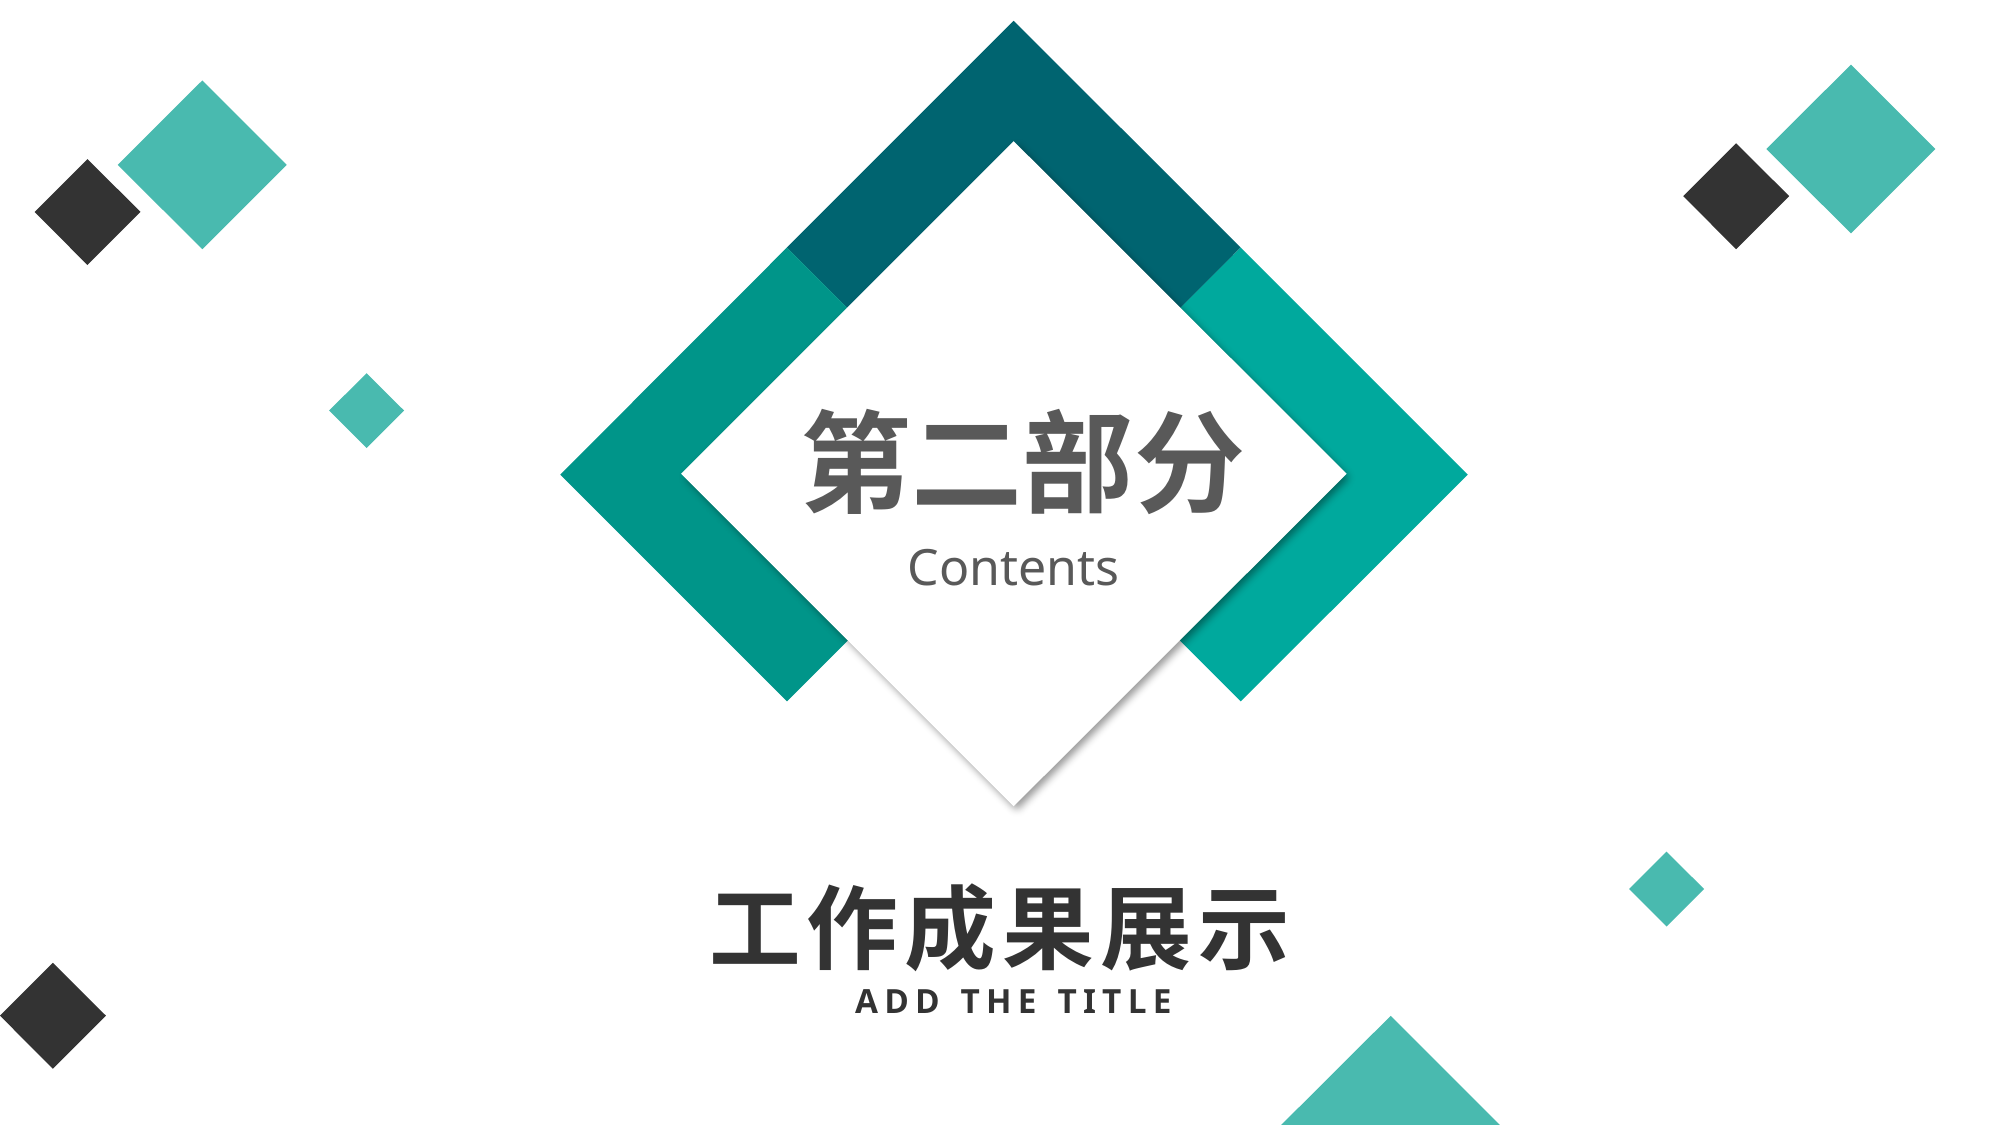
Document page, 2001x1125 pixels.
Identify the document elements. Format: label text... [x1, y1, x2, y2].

text_box [117, 80, 287, 250]
text_box [1281, 1015, 1500, 1125]
text_box [329, 373, 405, 449]
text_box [621, 0, 1407, 868]
text_box [1629, 851, 1705, 927]
text_box [34, 159, 141, 266]
text_box 工作成果展示 ADD THE TITLE [625, 868, 1402, 1028]
text_box [1683, 143, 1790, 250]
text_box [0, 962, 106, 1069]
text_box [1766, 64, 1936, 234]
